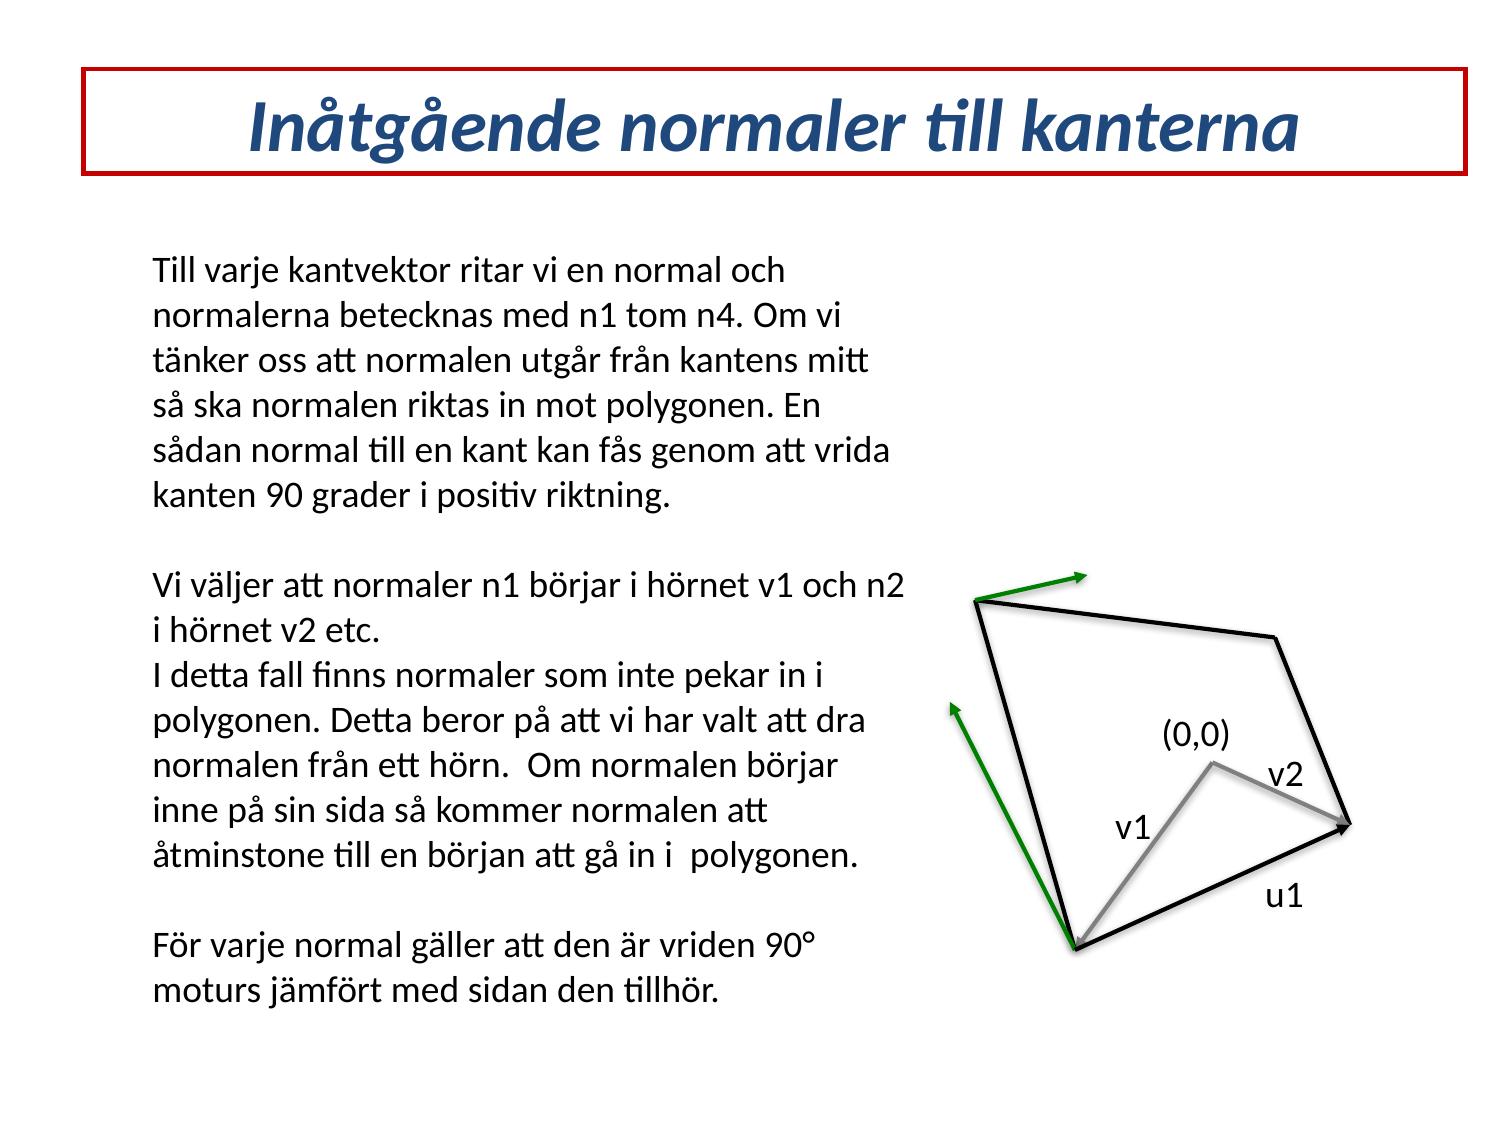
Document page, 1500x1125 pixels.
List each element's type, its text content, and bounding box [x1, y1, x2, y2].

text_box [1218, 693, 1407, 769]
text_box Till varje kantvektor ritar vi en normal och normalerna betecknas med n1 tom n4. Om vi tänker oss att normalen utgår från kantens mitt så ska normalen riktas in mot polygonen. En sådan normal till en kant kan fås genom att vrida kanten 90 grader i positiv riktning. Vi väljer att normaler n1 börjar i hörnet v1 och n2 i hörnet v2 etc. I detta fall finns normaler som inte pekar in i polygonen. Detta beror på att vi har valt att dra normalen från ett hörn. Om normalen börjar inne på sin sida så kommer normalen att åtminstone till en början att gå in i polygonen. För varje normal gäller att den är vriden 90° moturs jämfört med sidan den tillhör. [137, 237, 925, 1063]
list [58, 196, 904, 1068]
text_box (0,0) [1146, 701, 1213, 762]
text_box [849, 724, 1201, 826]
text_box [974, 599, 1276, 638]
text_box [974, 574, 1088, 601]
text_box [1212, 762, 1351, 824]
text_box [888, 763, 1137, 889]
text_box Inåtgående normaler till kanterna [83, 69, 1466, 174]
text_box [1049, 896, 1069, 926]
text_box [1074, 824, 1351, 951]
